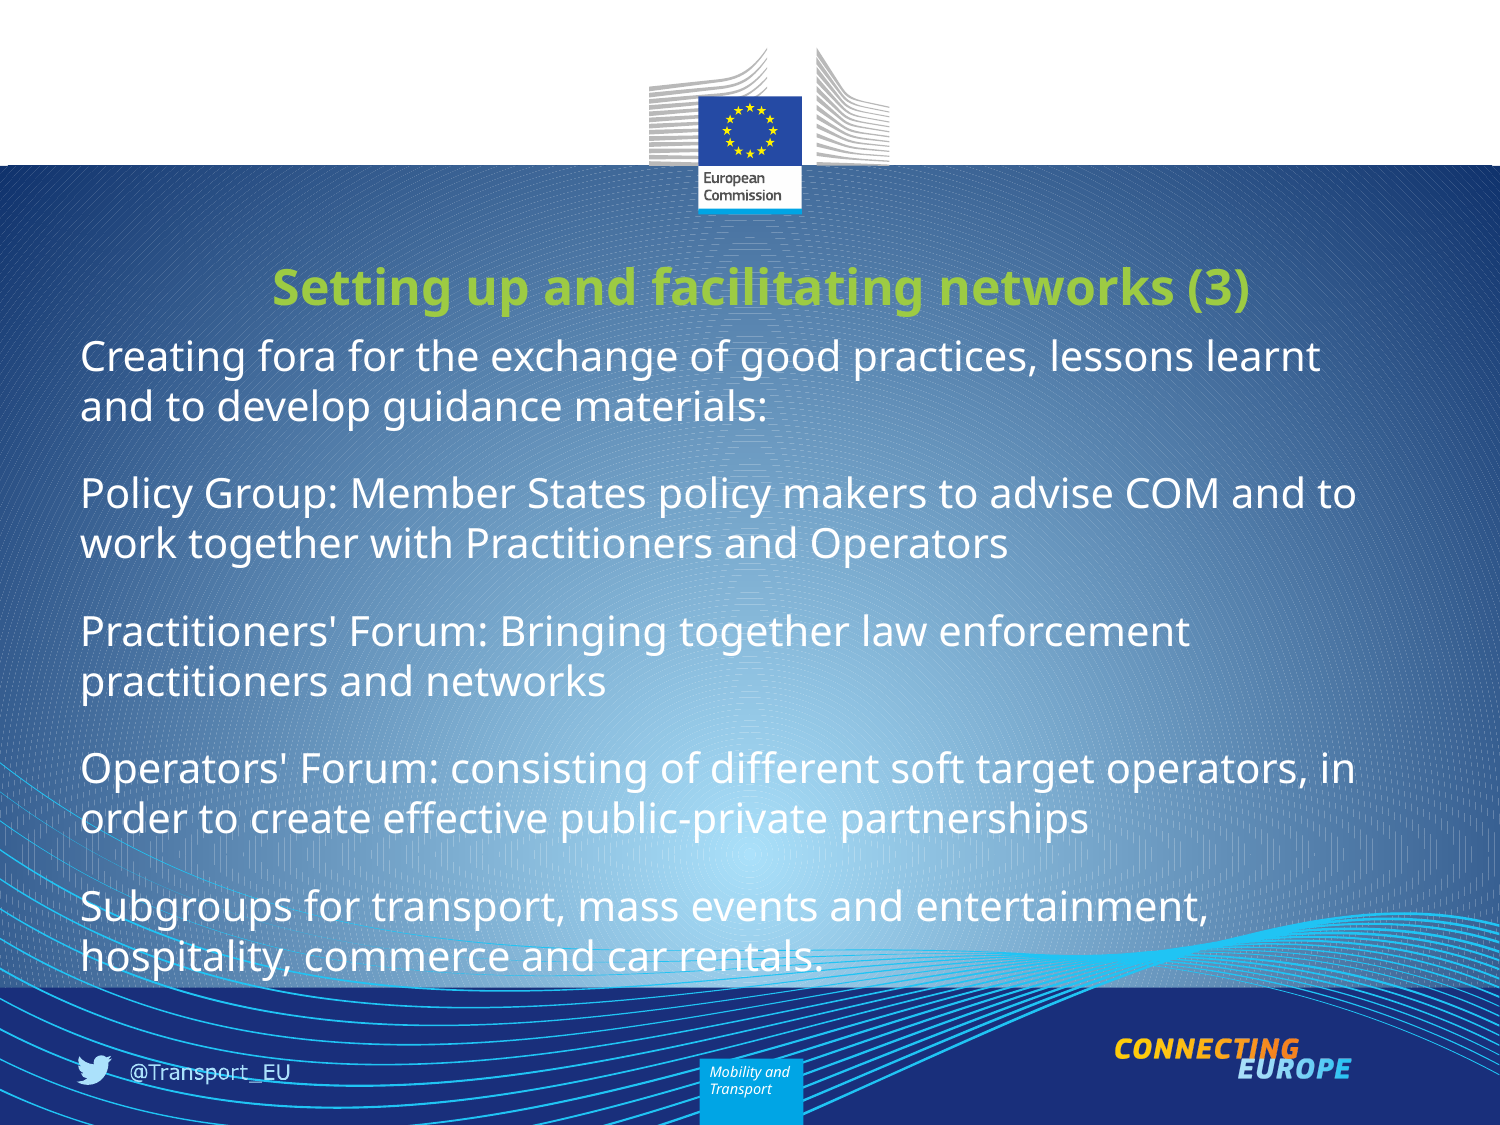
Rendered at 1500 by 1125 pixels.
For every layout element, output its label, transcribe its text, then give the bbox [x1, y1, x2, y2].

title Setting up and facilitating networks (3) [171, 247, 1353, 319]
picture [1112, 1036, 1355, 1081]
list Creating fora for the exchange of good practices, lessons learnt and to develop guidance materials: Policy Group: Member States policy makers to advise COM and to work together with Practitioners and Operators Practitioners' Forum: Bringing together law enforcement practitioners and networks Operators' Forum: consisting of different soft target operators, in order to create effective public-private partnerships Subgroups for transport, mass events and entertainment, hospitality, commerce and car rentals. [64, 322, 1412, 1035]
